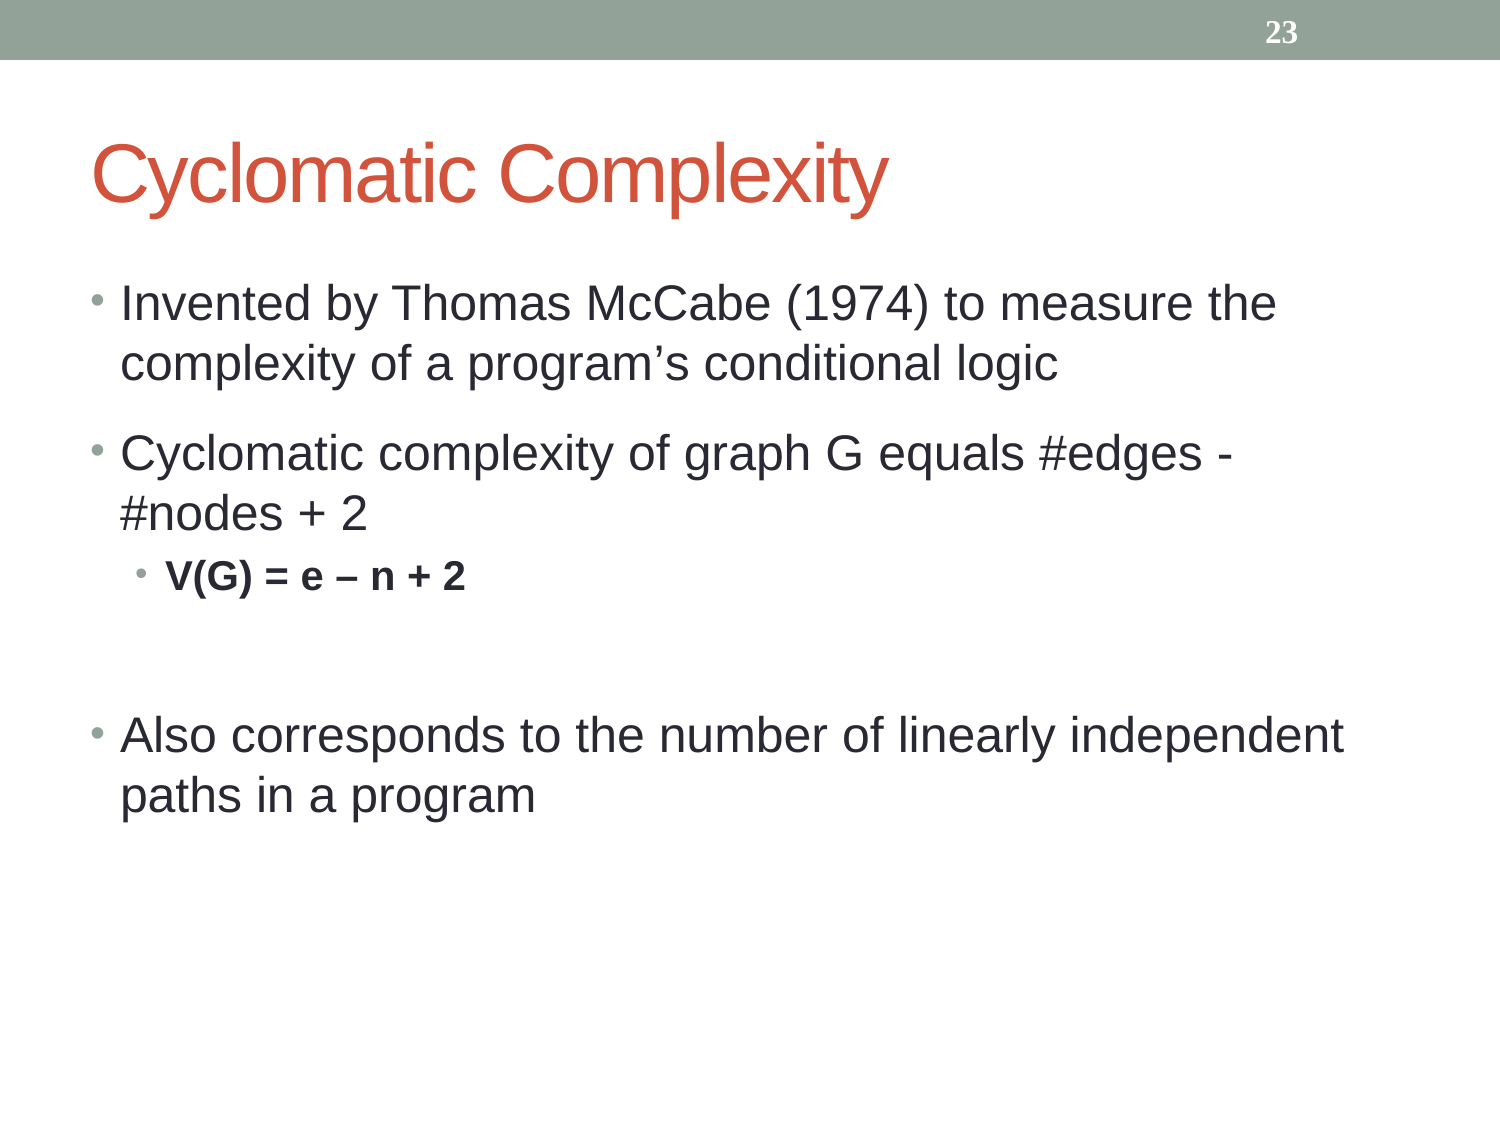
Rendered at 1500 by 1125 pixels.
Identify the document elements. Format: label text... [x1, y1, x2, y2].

title Cyclomatic Complexity [75, 87, 1425, 250]
list Invented by Thomas McCabe (1974) to measure the complexity of a program’s conditional logic Cyclomatic complexity of graph G equals #edges - #nodes + 2 V(G) = e – n + 2 Also corresponds to the number of linearly independent paths in a program [75, 262, 1425, 1063]
slide_number 23 [1250, 3, 1425, 57]
